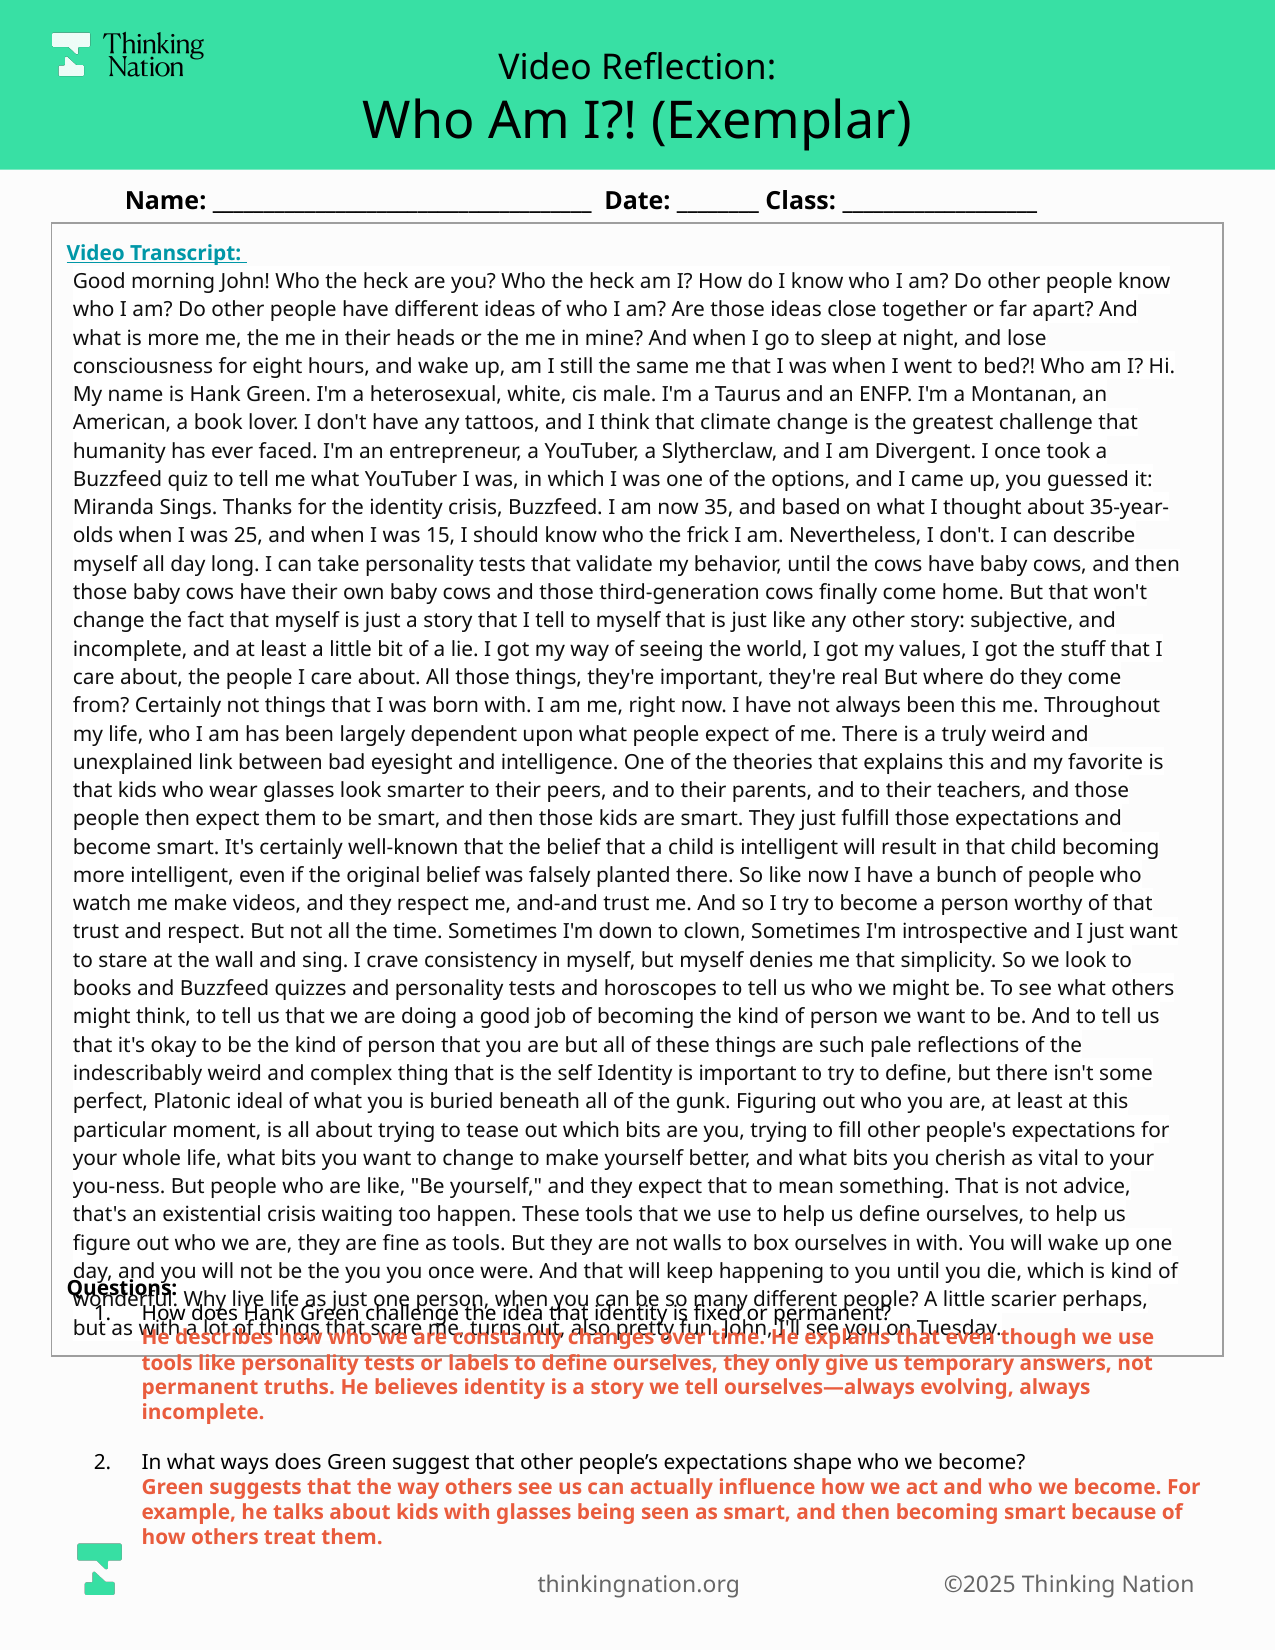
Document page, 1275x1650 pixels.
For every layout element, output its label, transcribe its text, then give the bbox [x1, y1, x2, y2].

text_box Name: _____________________________________ Date: ________ Class: ___________________ [109, 169, 1165, 222]
text_box ©2025 Thinking Nation [909, 1564, 1211, 1605]
picture [63, 1533, 135, 1605]
table_header Video Transcript: Good morning John! Who the heck are you? Who the heck am I? How do I know who I am? Do other people know who I am? Do other people have different ideas of who I am? Are those ideas close together or far apart? And what is more me, the me in their heads or the me in mine? And when I go to sleep at night, and lose consciousness for eight hours, and wake up, am I still the same me that I was when I went to bed?! Who am I? Hi. My name is Hank Green. I'm a heterosexual, white, cis male. I'm a Taurus and an ENFP. I'm a Montanan, an American, a book lover. I don't have any tattoos, and I think that climate change is the greatest challenge that humanity has ever faced. I'm an entrepreneur, a YouTuber, a Slytherclaw, and I am Divergent. I once took a Buzzfeed quiz to tell me what YouTuber I was, in which I was one of the options, and I came up, you guessed it: Miranda Sings. Thanks for the identity crisis, Buzzfeed. I am now 35, and based on what I thought about 35-year-olds when I was 25, and when I was 15, I should know who the frick I am. Nevertheless, I don't. I can describe myself all day long. I can take personality tests that validate my behavior, until the cows have baby cows, and then those baby cows have their own baby cows and those third-generation cows finally come home. But that won't change the fact that myself is just a story that I tell to myself that is just like any other story: subjective, and incomplete, and at least a little bit of a lie. I got my way of seeing the world, I got my values, I got the stuff that I care about, the people I care about. All those things, they're important, they're real But where do they come from? Certainly not things that I was born with. I am me, right now. I have not always been this me. Throughout my life, who I am has been largely dependent upon what people expect of me. There is a truly weird and unexplained link between bad eyesight and intelligence. One of the theories that explains this and my favorite is that kids who wear glasses look smarter to their peers, and to their parents, and to their teachers, and those people then expect them to be smart, and then those kids are smart. They just fulfill those expectations and become smart. It's certainly well-known that the belief that a child is intelligent will result in that child becoming more intelligent, even if the original belief was falsely planted there. So like now I have a bunch of people who watch me make videos, and they respect me, and-and trust me. And so I try to become a person worthy of that trust and respect. But not all the time. Sometimes I'm down to clown, Sometimes I'm introspective and I just want to stare at the wall and sing. I crave consistency in myself, but myself denies me that simplicity. So we look to books and Buzzfeed quizzes and personality tests and horoscopes to tell us who we might be. To see what others might think, to tell us that we are doing a good job of becoming the kind of person we want to be. And to tell us that it's okay to be the kind of person that you are but all of these things are such pale reflections of the indescribably weird and complex thing that is the self Identity is important to try to define, but there isn't some perfect, Platonic ideal of what you is buried beneath all of the gunk. Figuring out who you are, at least at this particular moment, is all about trying to tease out which bits are you, trying to fill other people's expectations for your whole life, what bits you want to change to make yourself better, and what bits you cherish as vital to your you-ness. But people who are like, "Be yourself," and they expect that to mean something. That is not advice, that's an existential crisis waiting too happen. These tools that we use to help us define ourselves, to help us figure out who we are, they are fine as tools. But they are not walls to box ourselves in with. You will wake up one day, and you will not be the you you once were. And that will keep happening to you until you die, which is kind of wonderful. Why live life as just one person, when you can be so many different people? A little scarier perhaps, but as with a lot of things that scare me, turns out, also pretty fun. John, I'll see you on Tuesday. [52, 224, 1222, 1259]
text_box Video Reflection: Who Am I?! (Exemplar) [0, 0, 1275, 170]
text_box Questions: How does Hank Green challenge the idea that identity is fixed or permanent? He describes how who we are constantly changes over time. He explains that even though we use tools like personality tests or labels to define ourselves, they only give us temporary answers, not permanent truths. He believes identity is a story we tell ourselves—always evolving, always incomplete. In what ways does Green suggest that other people’s expectations shape who we become? Green suggests that the way others see us can actually influence how we act and who we become. For example, he talks about kids with glasses being seen as smart, and then becoming smart because of how others treat them. [51, 1259, 1224, 1564]
picture [35, 17, 210, 91]
text_box thinkingnation.org [488, 1564, 790, 1605]
